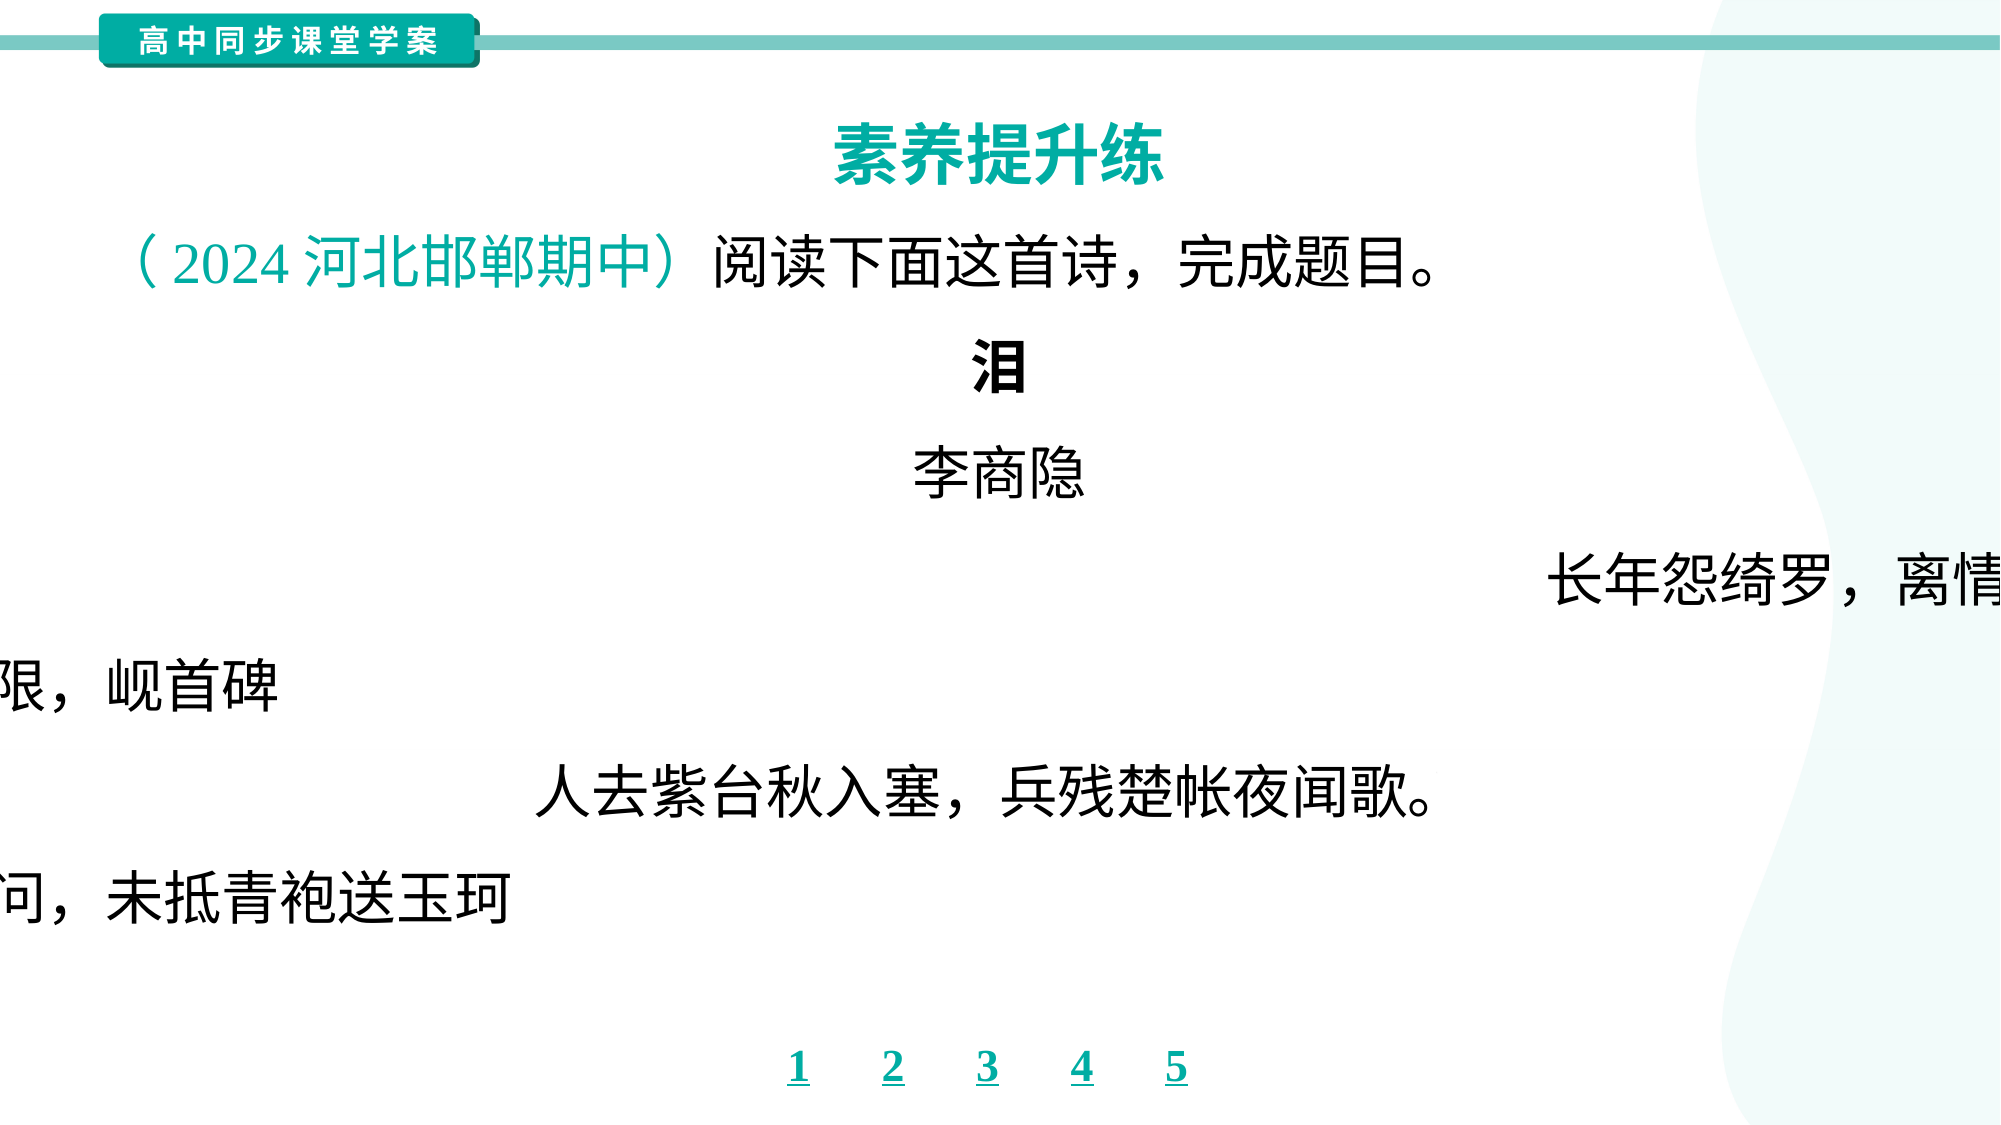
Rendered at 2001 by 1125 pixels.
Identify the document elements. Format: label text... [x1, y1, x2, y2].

picture [0, 664, 6, 694]
picture [0, 0, 2000, 1125]
text_box 素养提升练 [100, 76, 1899, 192]
picture [1978, 589, 1999, 593]
text_box （2024河北邯郸期中）阅读下面这首诗，完成题目。 [100, 192, 1899, 295]
picture [1978, 581, 1999, 585]
